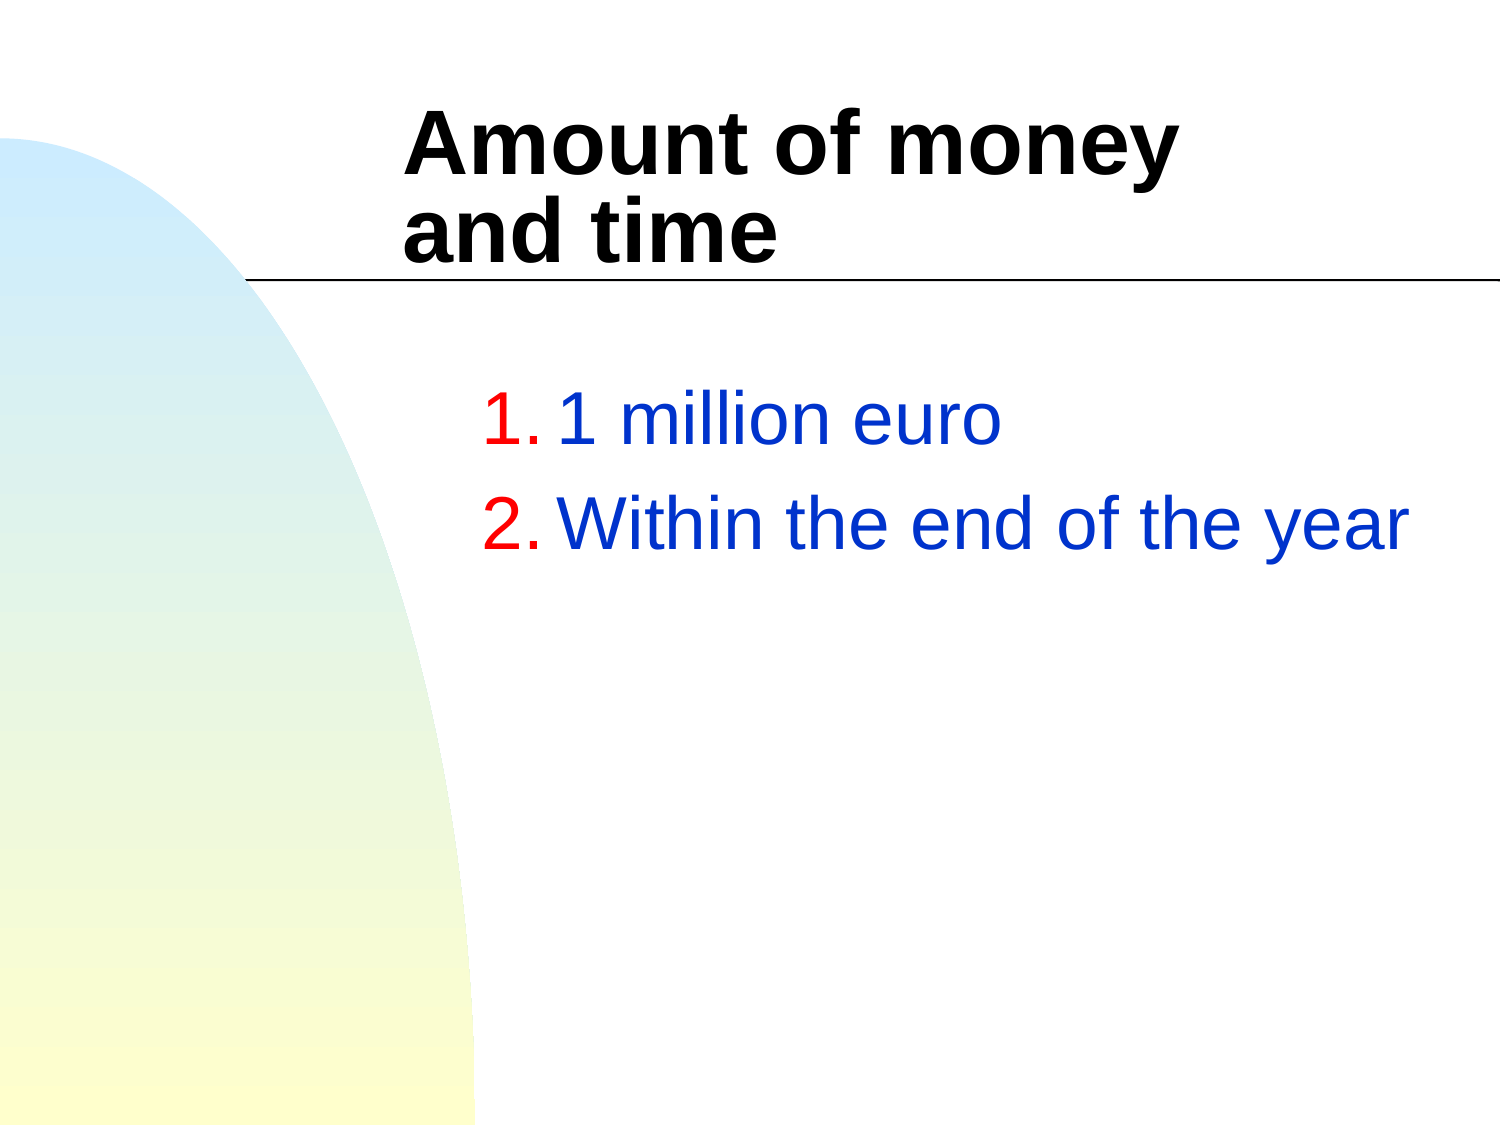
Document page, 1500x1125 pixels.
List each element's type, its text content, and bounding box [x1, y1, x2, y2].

title Amount of money and time [387, 0, 1500, 288]
subtitle 1 million euro Within the end of the year [466, 361, 1430, 811]
